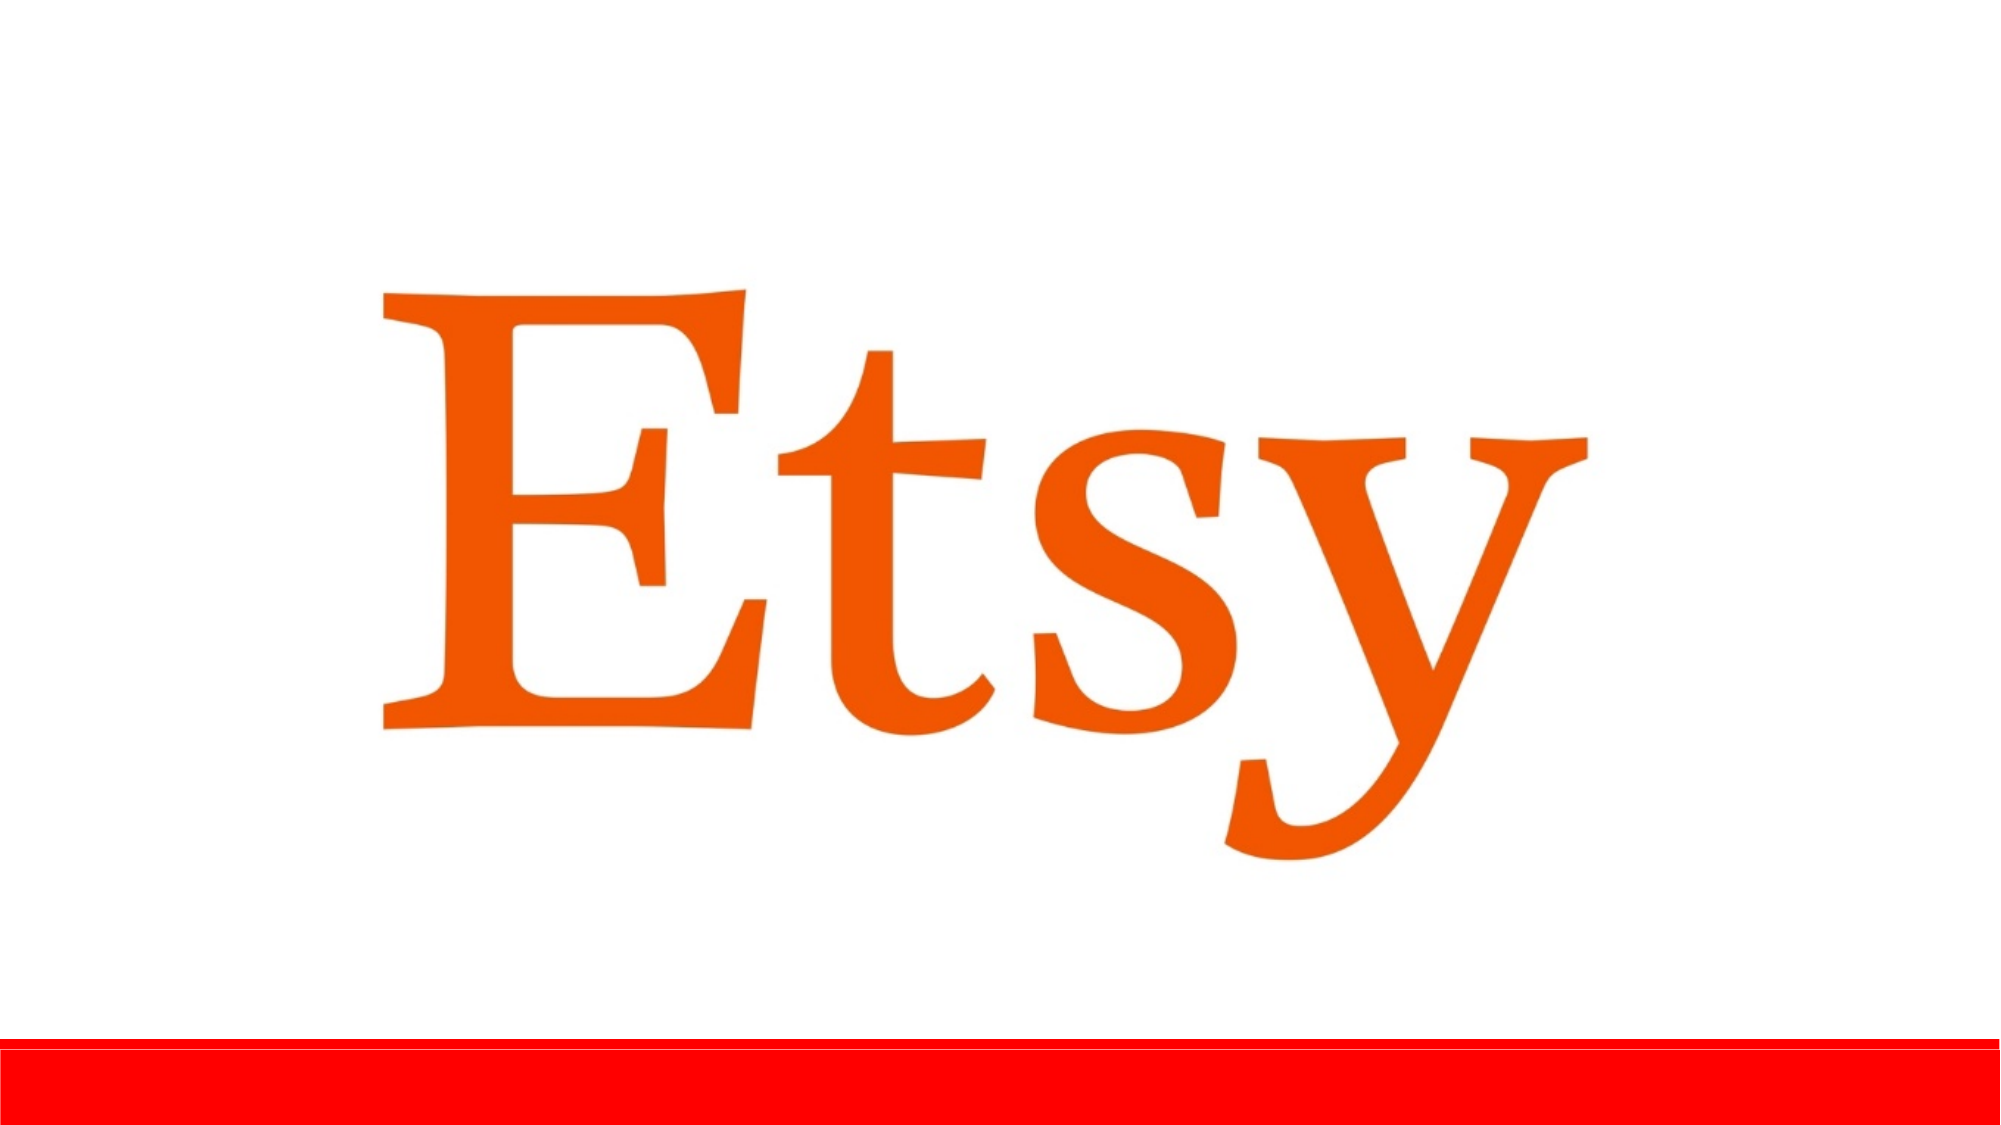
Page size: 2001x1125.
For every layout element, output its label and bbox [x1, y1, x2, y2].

picture [332, 101, 1628, 966]
